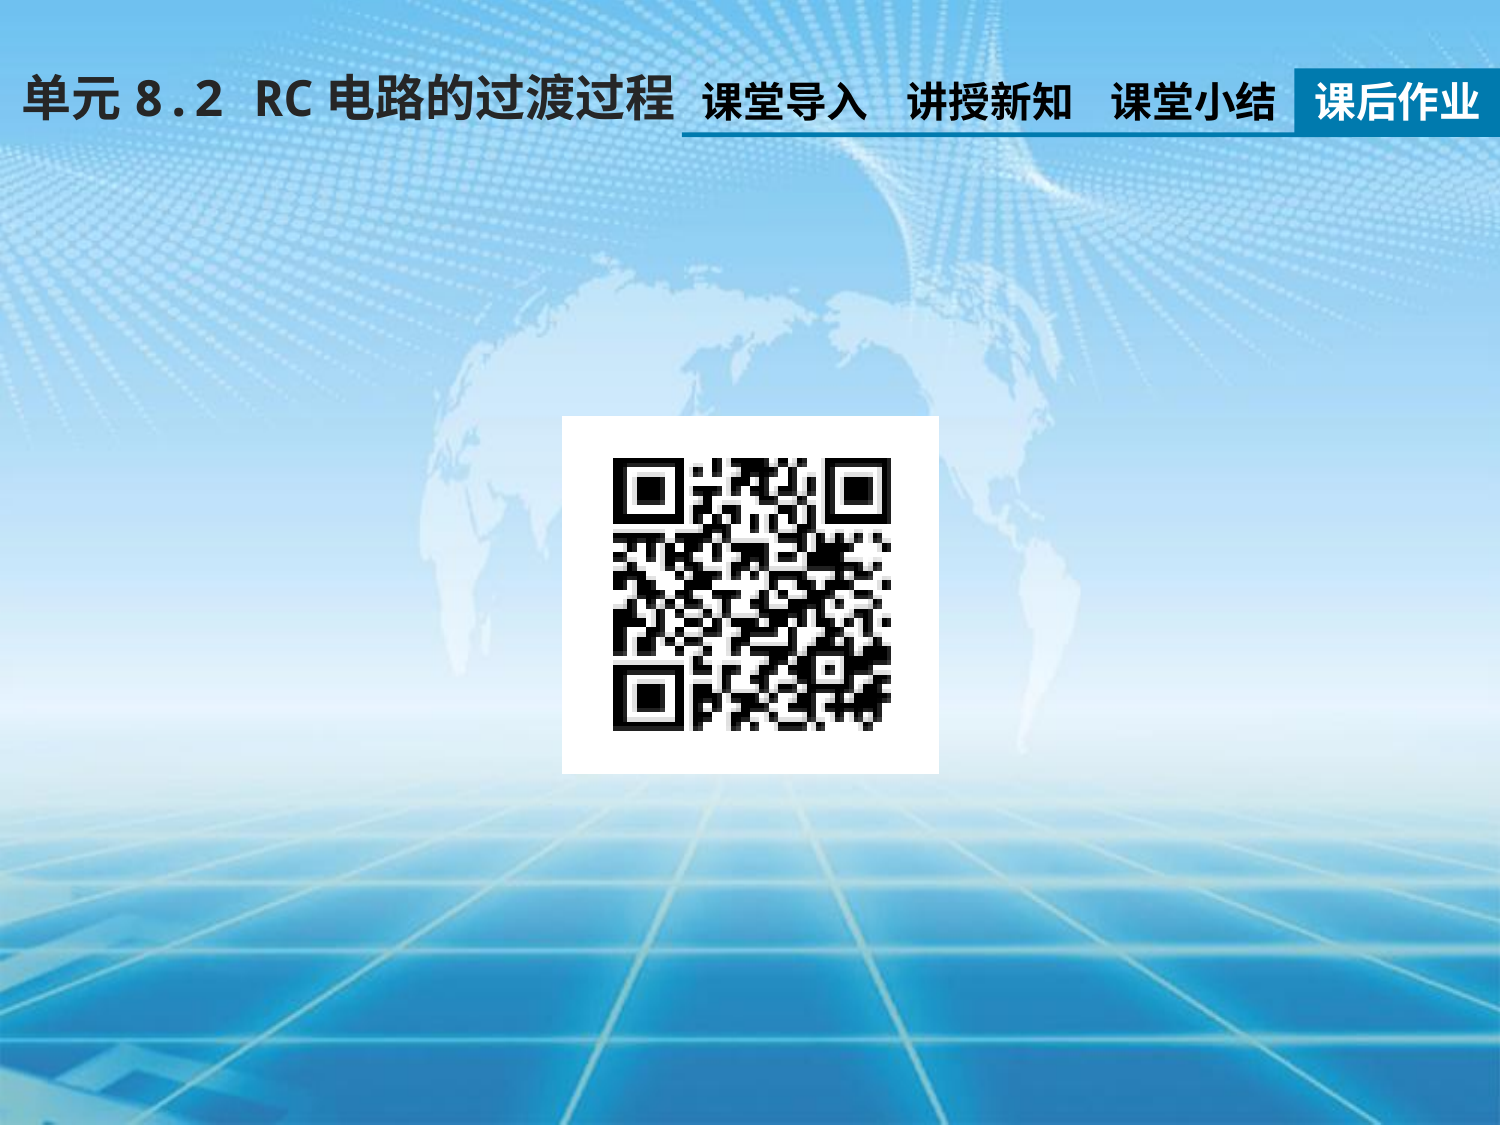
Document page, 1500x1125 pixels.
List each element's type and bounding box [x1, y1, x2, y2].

text_box [6, 59, 1500, 135]
picture [0, 0, 1500, 1125]
